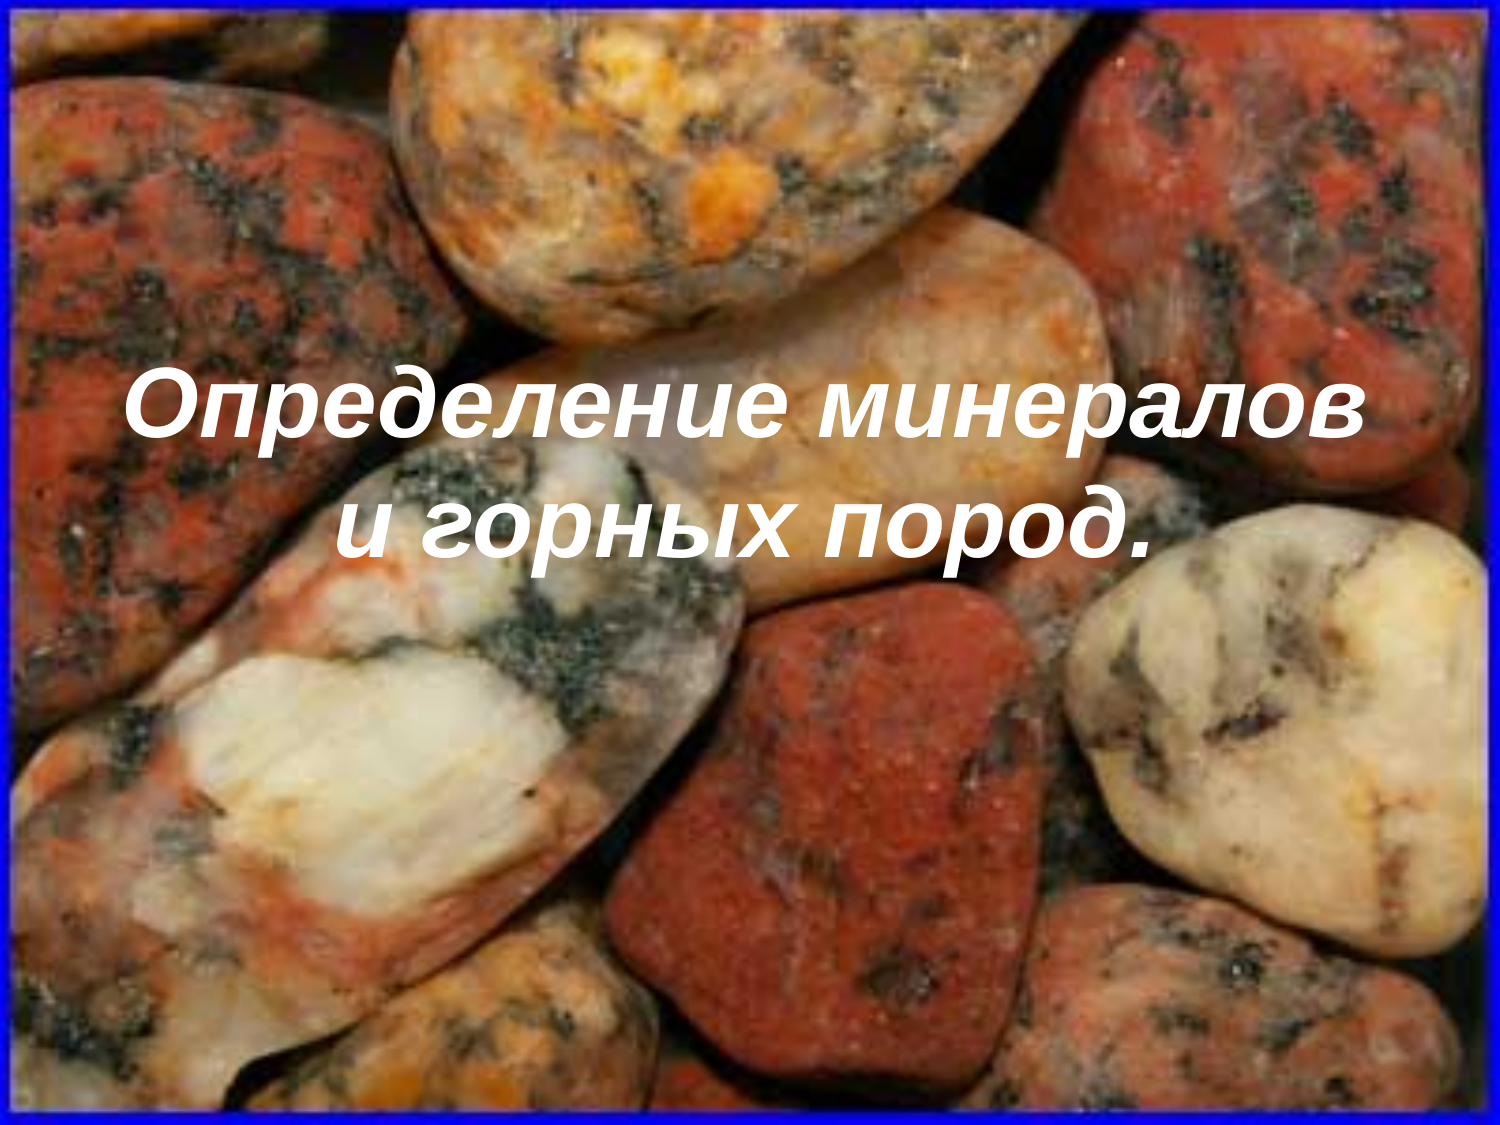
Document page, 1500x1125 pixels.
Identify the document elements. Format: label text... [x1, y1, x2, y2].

picture [0, 0, 1500, 1125]
title Определение минералов и горных пород. [70, 363, 1421, 552]
